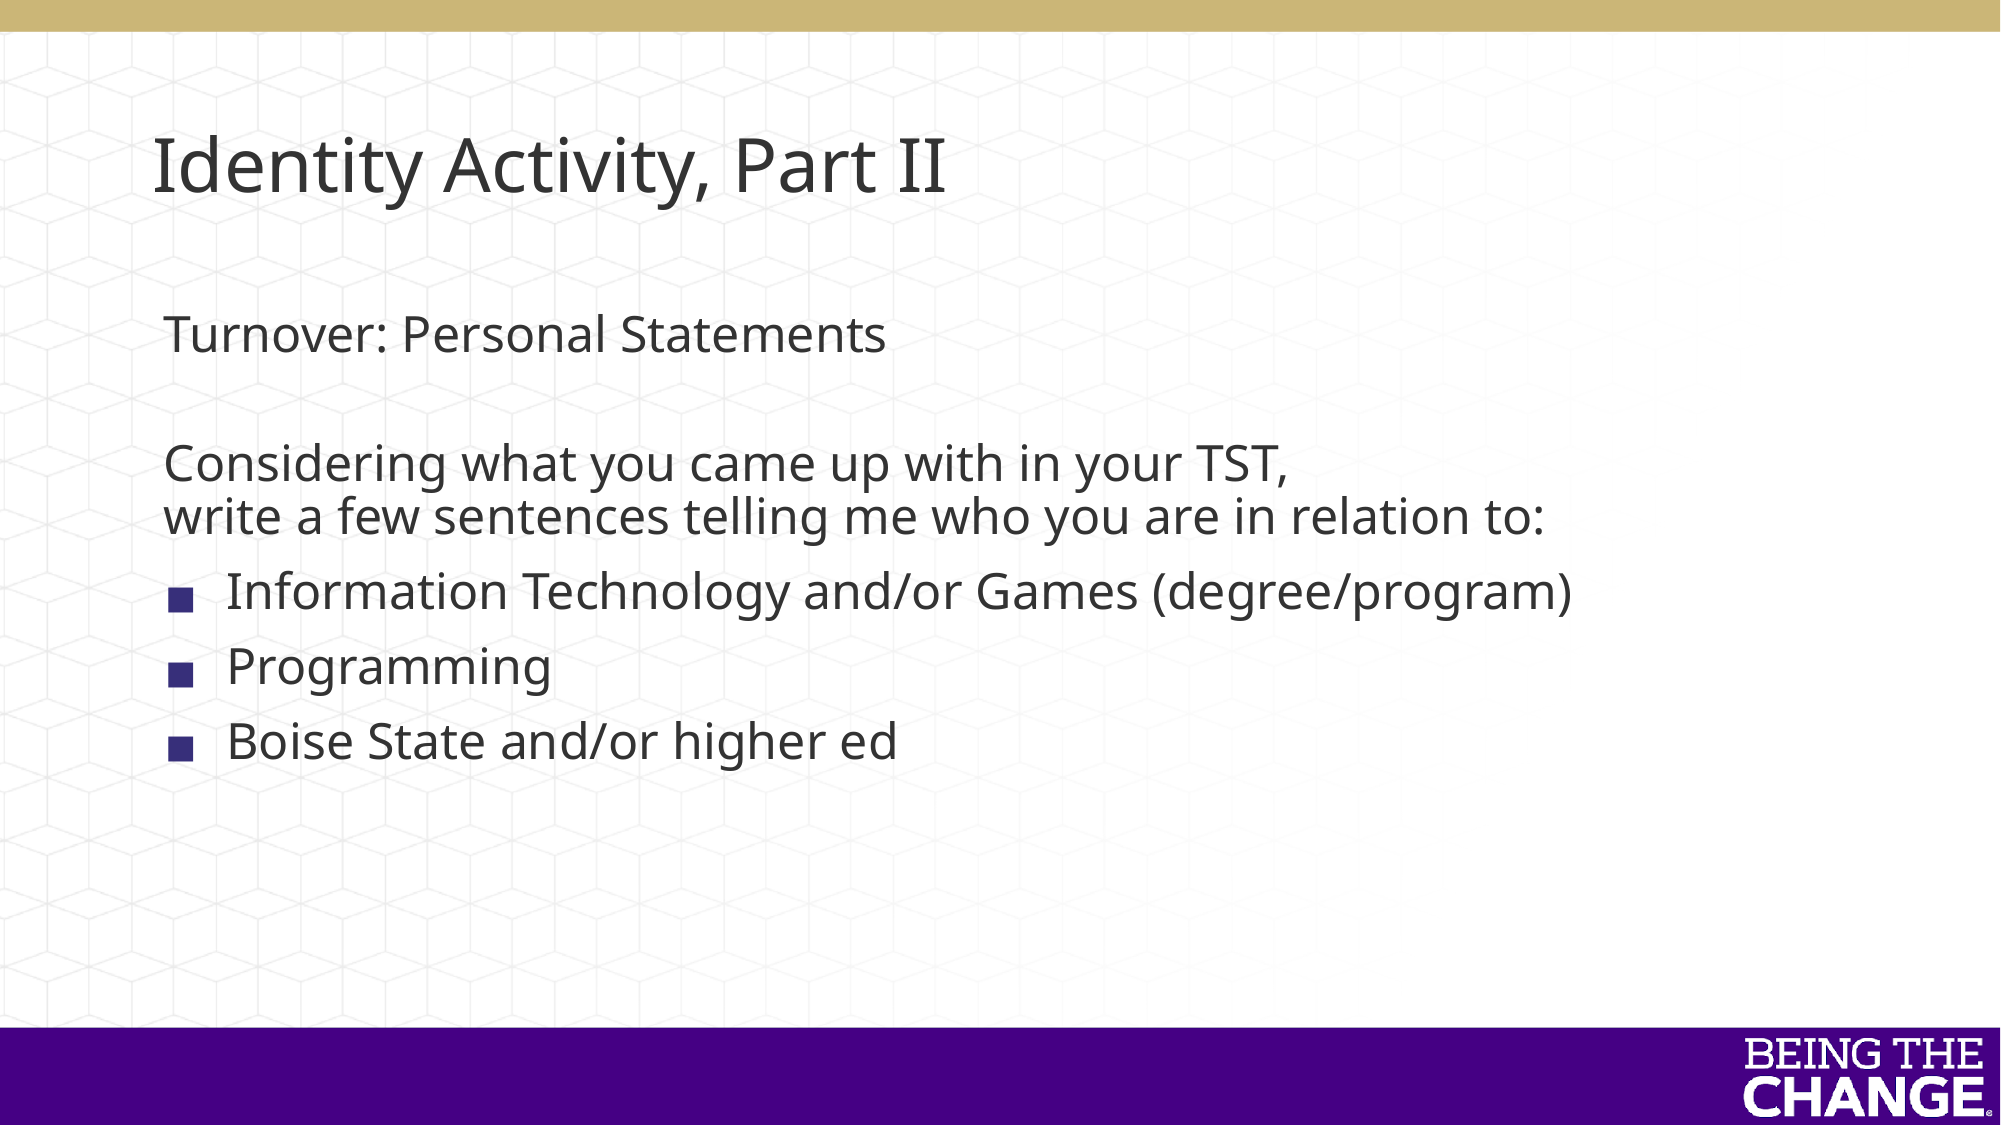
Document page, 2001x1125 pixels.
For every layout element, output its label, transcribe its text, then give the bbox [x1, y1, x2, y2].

list Turnover: Personal Statements Considering what you came up with in your TST, write a few sentences telling me who you are in relation to: Information Technology and/or Games (degree/program) Programming Boise State and/or higher ed [136, 301, 1863, 1001]
title Identity Activity, Part II [137, 59, 1863, 278]
picture [0, 0, 2001, 1125]
